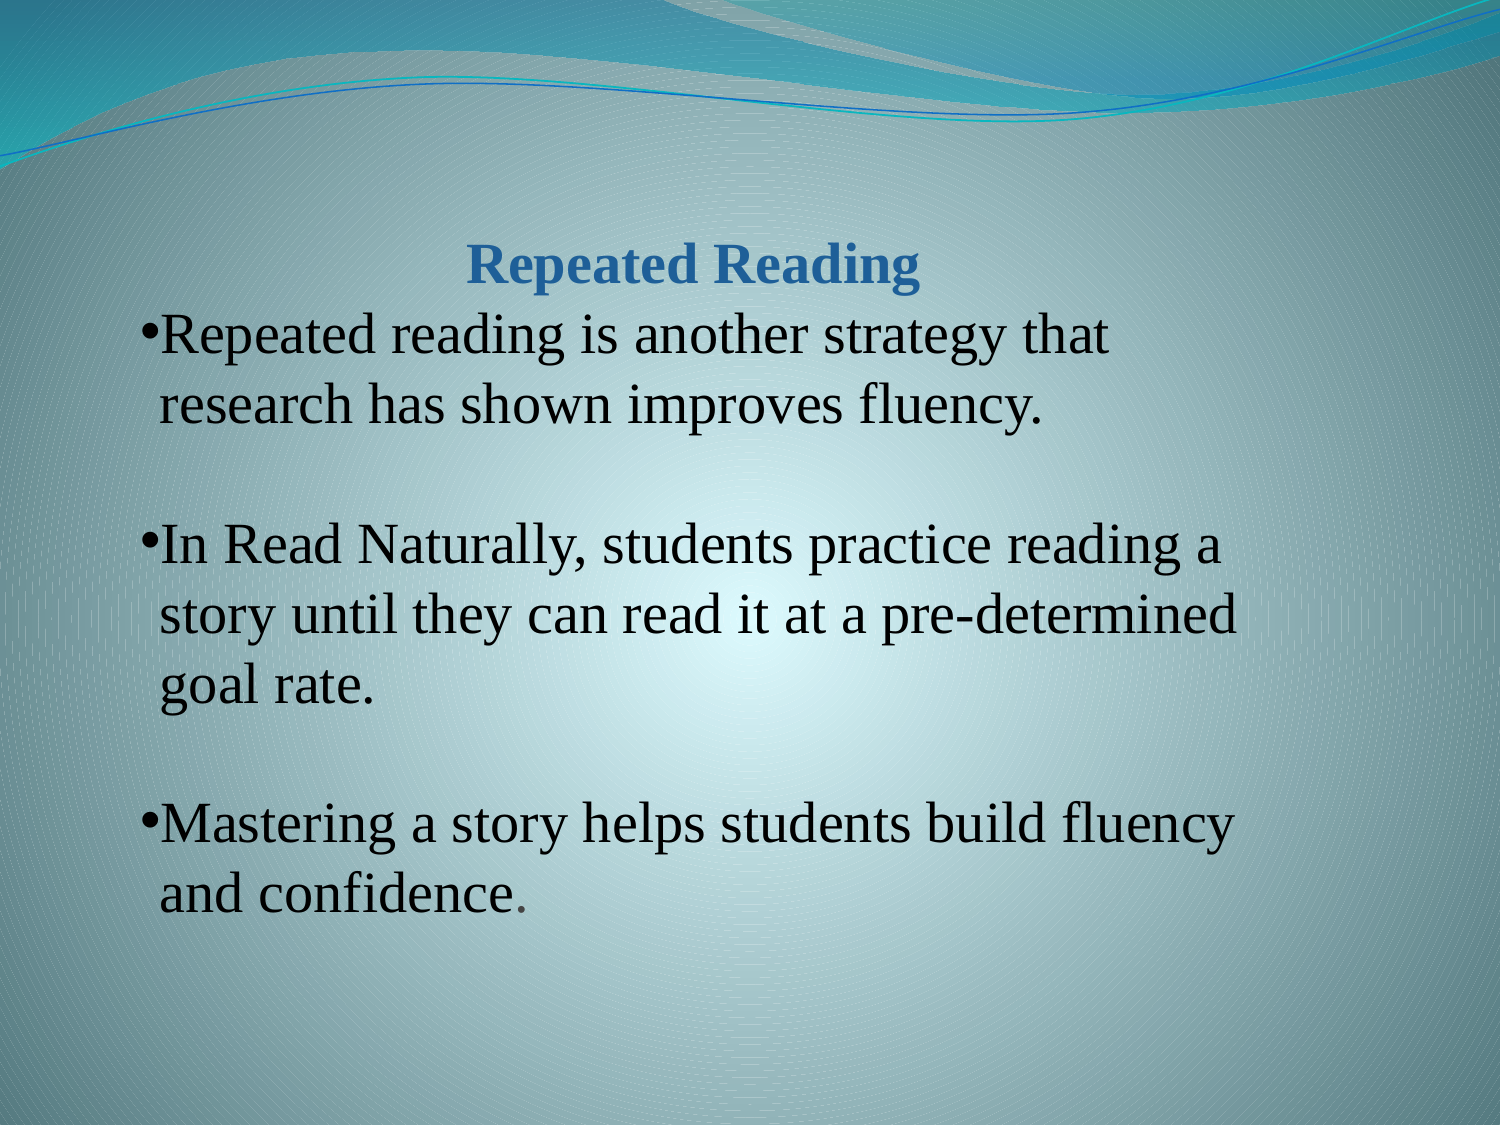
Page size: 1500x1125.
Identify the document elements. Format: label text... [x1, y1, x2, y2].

text_box Repeated Reading Repeated reading is another strategy that research has shown improves fluency. In Read Naturally, students practice reading a story until they can read it at a pre-determined goal rate. Mastering a story helps students build fluency and confidence. [124, 217, 1263, 933]
